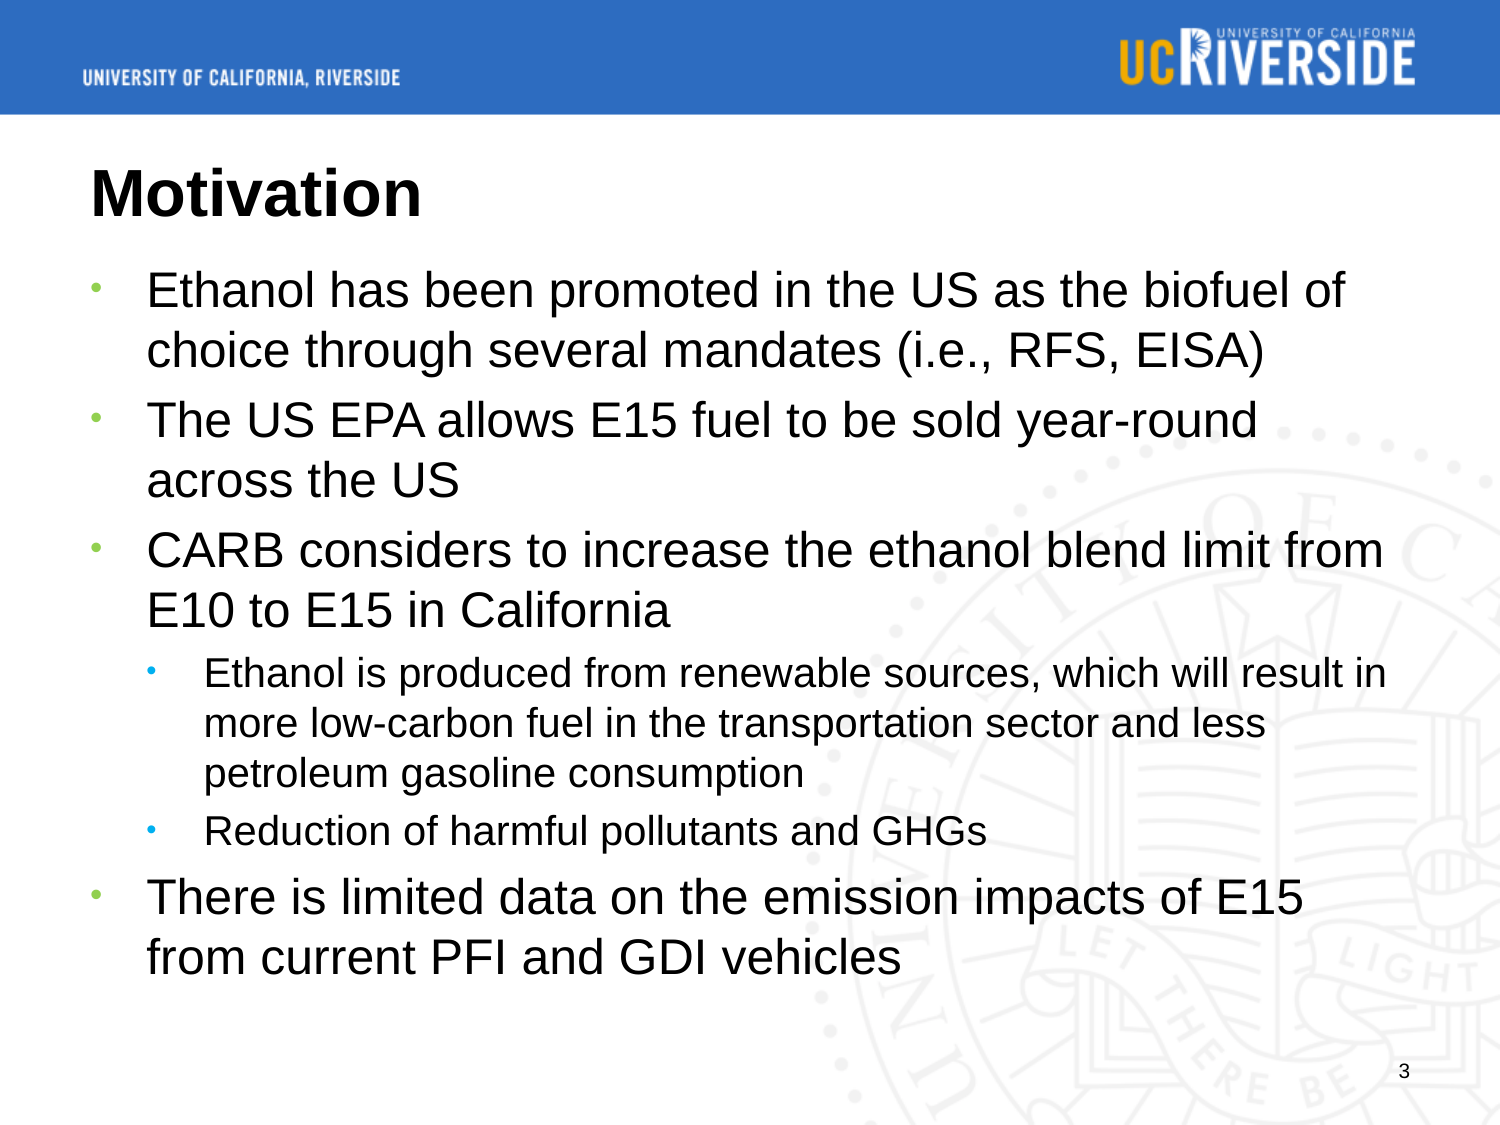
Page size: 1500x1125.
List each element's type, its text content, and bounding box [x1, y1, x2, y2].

title Motivation [75, 112, 1425, 238]
slide_number 3 [1074, 1050, 1425, 1100]
list Ethanol has been promoted in the US as the biofuel of choice through several mandates (i.e., RFS, EISA) The US EPA allows E15 fuel to be sold year-round across the US CARB considers to increase the ethanol blend limit from E10 to E15 in California Ethanol is produced from renewable sources, which will result in more low-carbon fuel in the transportation sector and less petroleum gasoline consumption Reduction of harmful pollutants and GHGs There is limited data on the emission impacts of E15 from current PFI and GDI vehicles [75, 249, 1425, 1025]
picture [0, 0, 1500, 1125]
